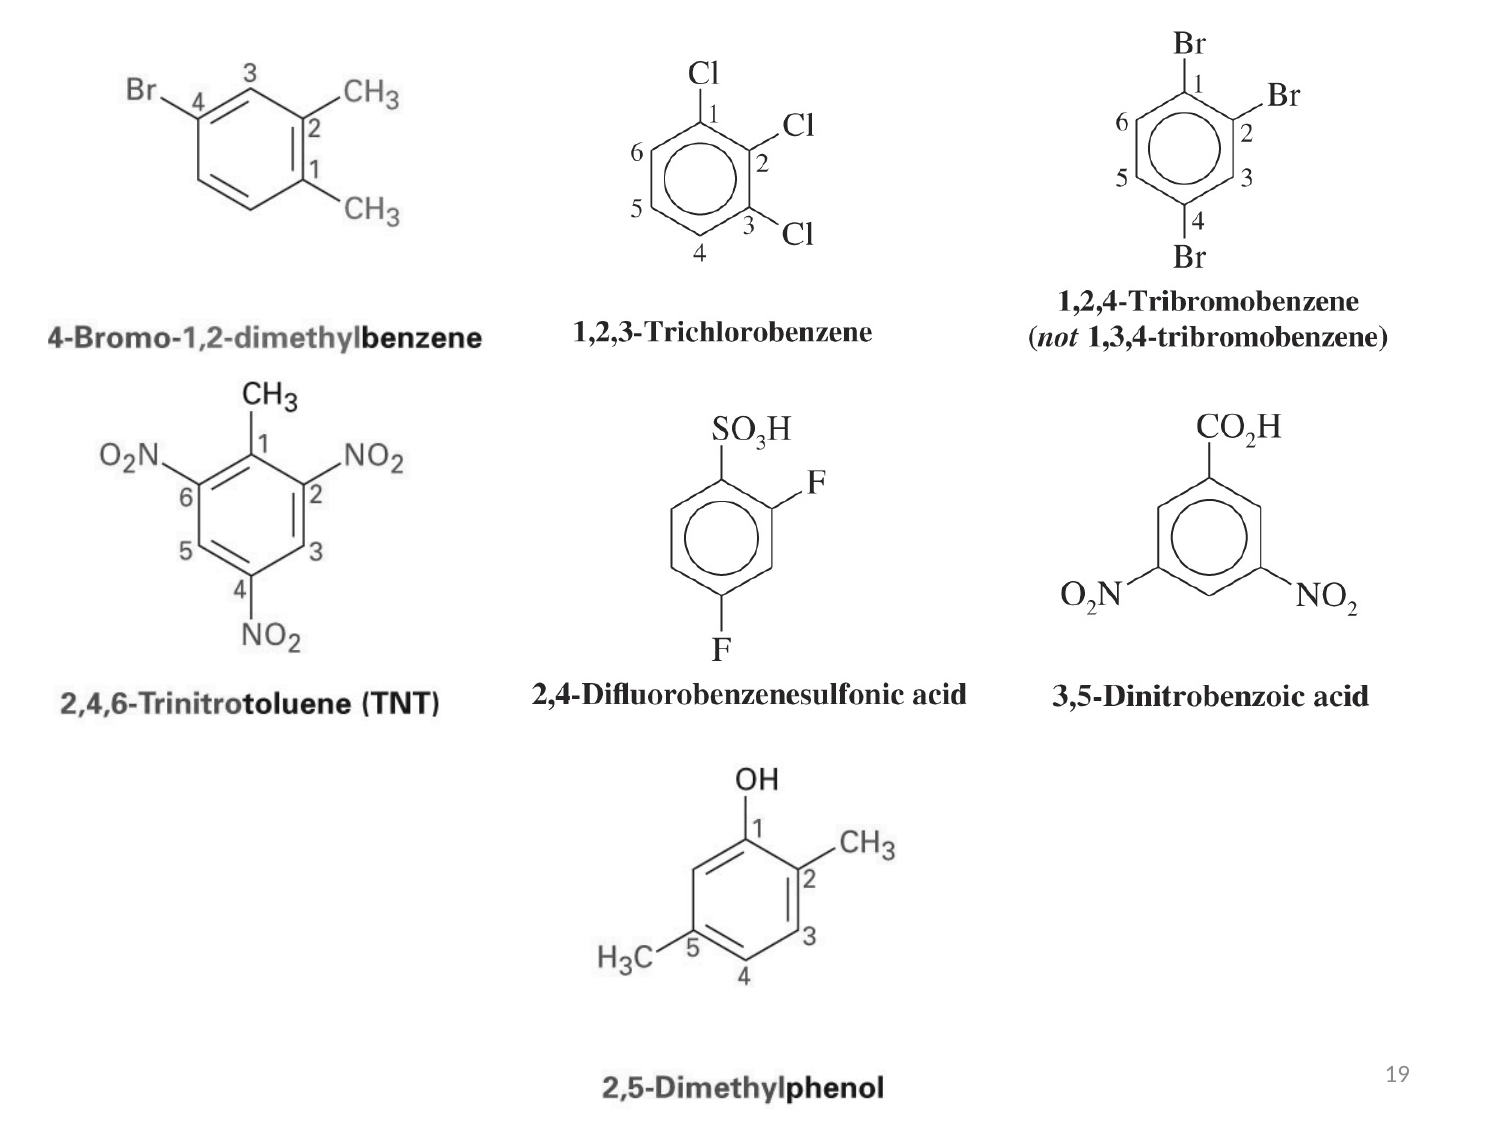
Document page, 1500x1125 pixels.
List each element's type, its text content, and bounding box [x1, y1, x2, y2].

picture [572, 53, 925, 384]
picture [1007, 22, 1389, 352]
picture [1052, 405, 1404, 714]
picture [47, 49, 505, 356]
picture [550, 763, 920, 1125]
picture [503, 408, 967, 711]
picture [47, 378, 442, 741]
slide_number 19 [1074, 1042, 1425, 1103]
